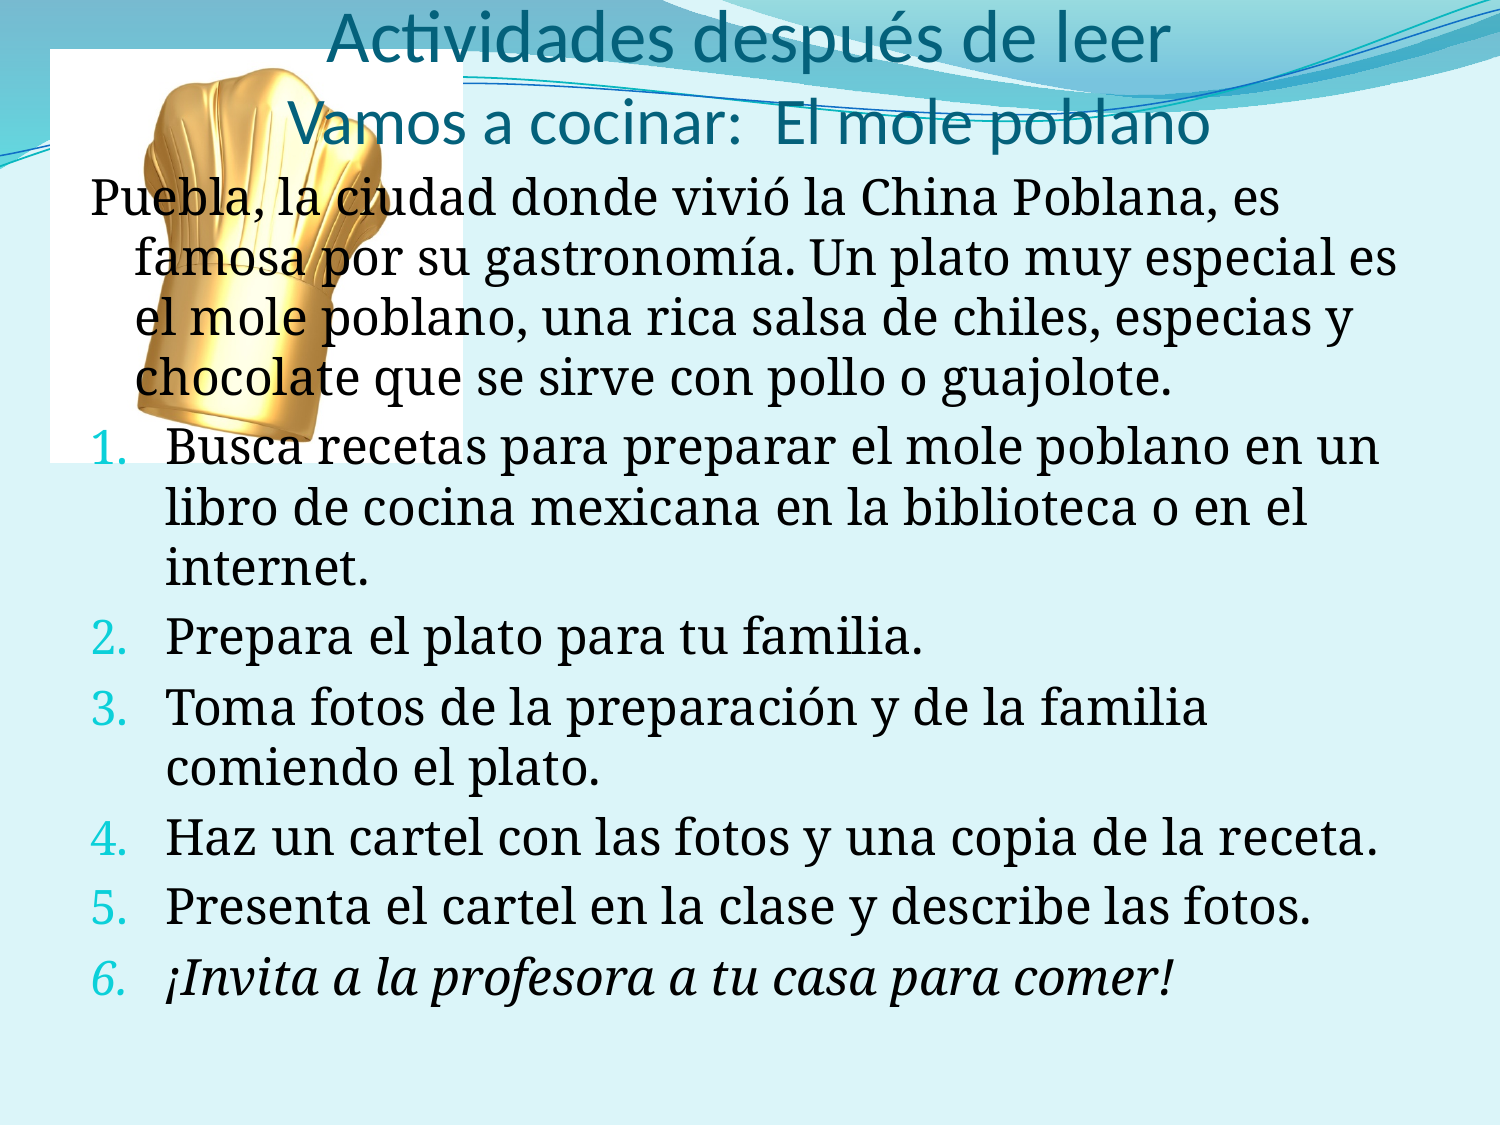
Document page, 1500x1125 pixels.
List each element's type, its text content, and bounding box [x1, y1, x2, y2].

list Puebla, la ciudad donde vivió la China Poblana, es famosa por su gastronomía. Un plato muy especial es el mole poblano, una rica salsa de chiles, especias y chocolate que se sirve con pollo o guajolote. Busca recetas para preparar el mole poblano en un libro de cocina mexicana en la biblioteca o en el internet. Prepara el plato para tu familia. Toma fotos de la preparación y de la familia comiendo el plato. Haz un cartel con las fotos y una copia de la receta. Presenta el cartel en la clase y describe las fotos. ¡Invita a la profesora a tu casa para comer! [74, 87, 1426, 1125]
picture [450, 117, 463, 128]
picture [49, 49, 463, 463]
